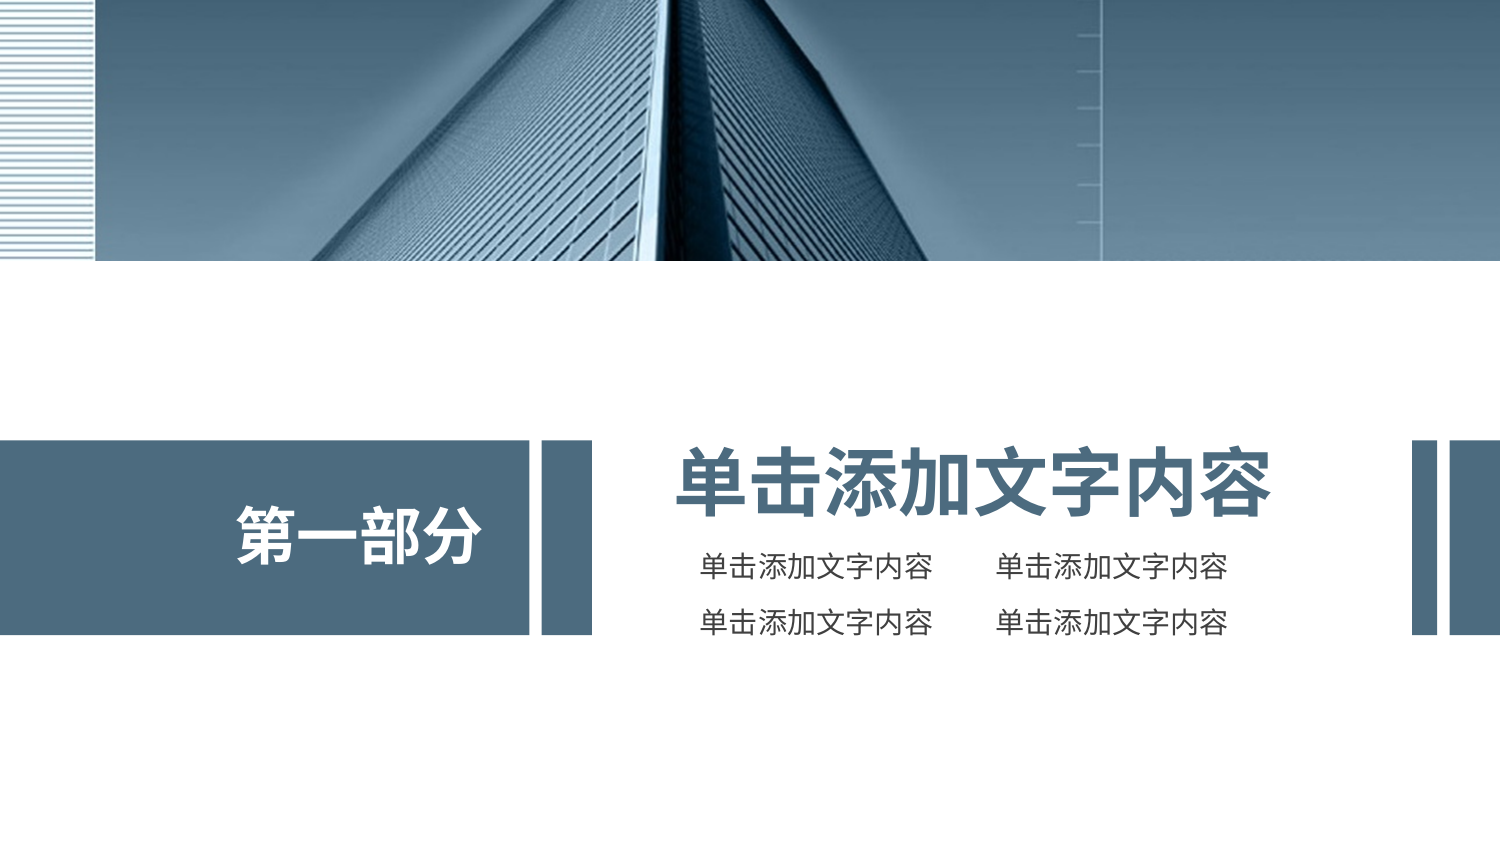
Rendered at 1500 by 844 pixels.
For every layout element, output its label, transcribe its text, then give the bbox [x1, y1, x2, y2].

text_box 单击添加文字内容 [984, 599, 1241, 646]
text_box [541, 439, 593, 636]
text_box 第一部分 [223, 491, 496, 578]
picture [0, 0, 1500, 261]
text_box 单击添加文字内容 [688, 542, 945, 589]
text_box 单击添加文字内容 [984, 542, 1241, 589]
text_box [0, 439, 531, 636]
text_box [1411, 439, 1438, 636]
text_box 单击添加文字内容 [688, 599, 945, 646]
text_box [1449, 439, 1500, 636]
text_box 单击添加文字内容 [661, 429, 1285, 531]
